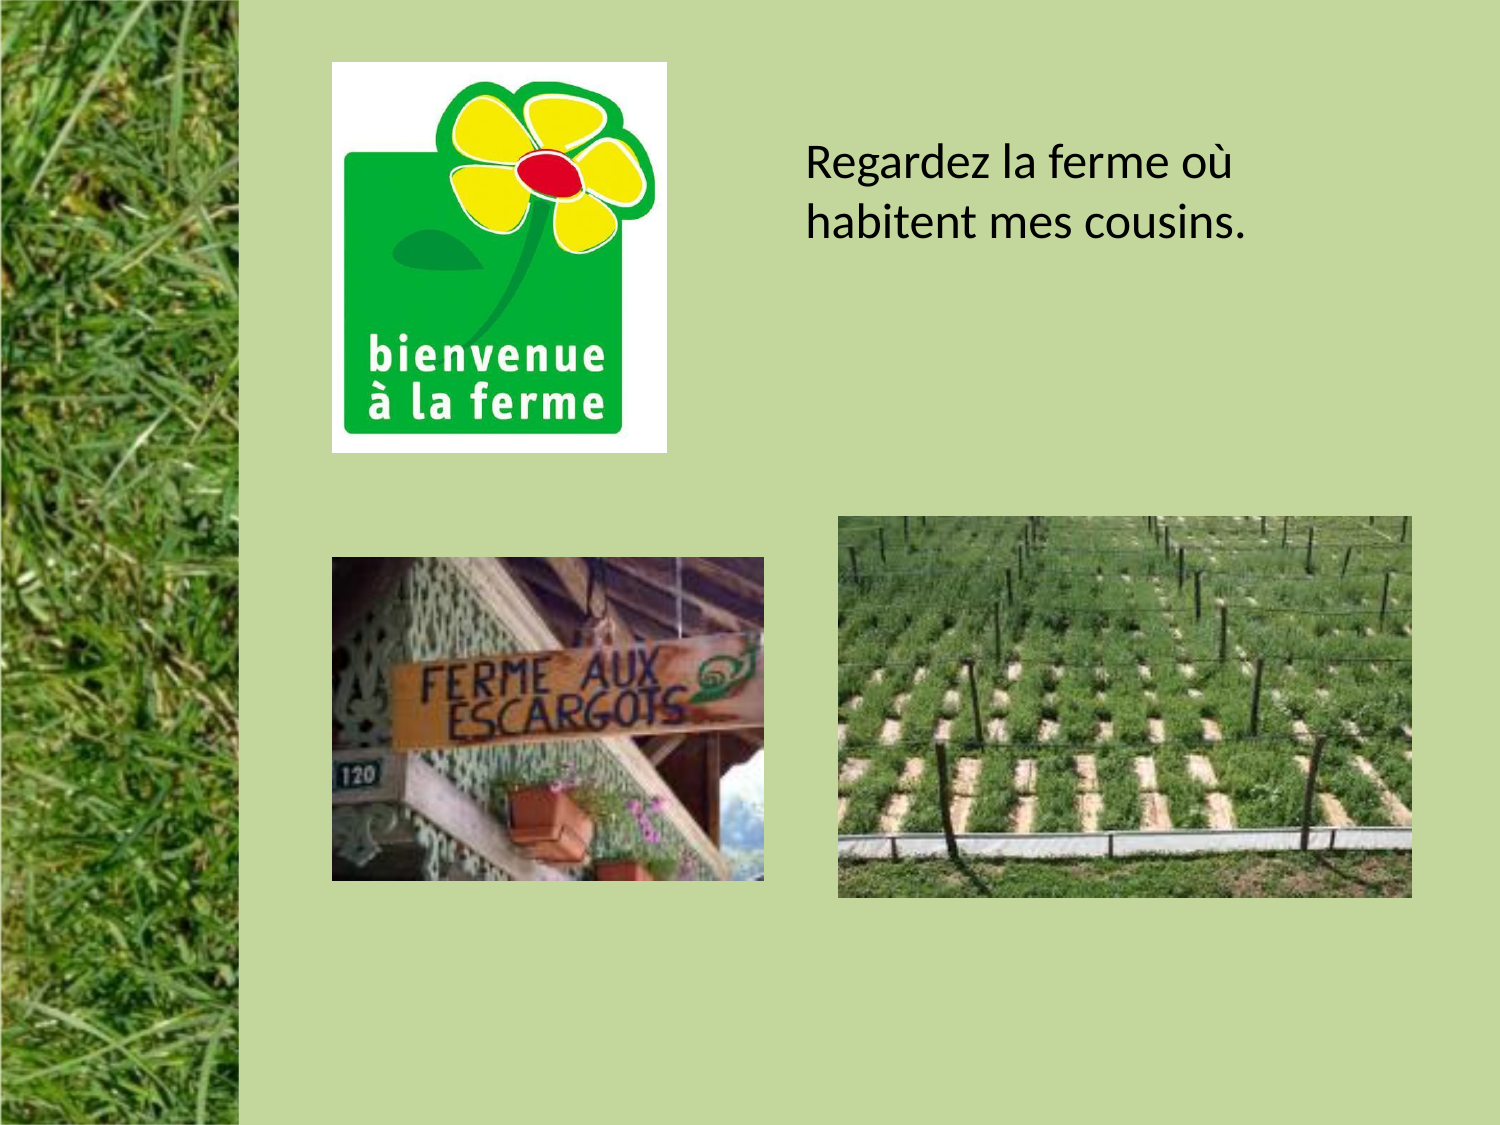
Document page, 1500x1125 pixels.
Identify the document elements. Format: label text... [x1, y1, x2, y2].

picture [837, 516, 1412, 898]
picture [0, 1, 765, 1124]
text_box Regardez la ferme où habitent mes cousins. [790, 121, 1412, 256]
